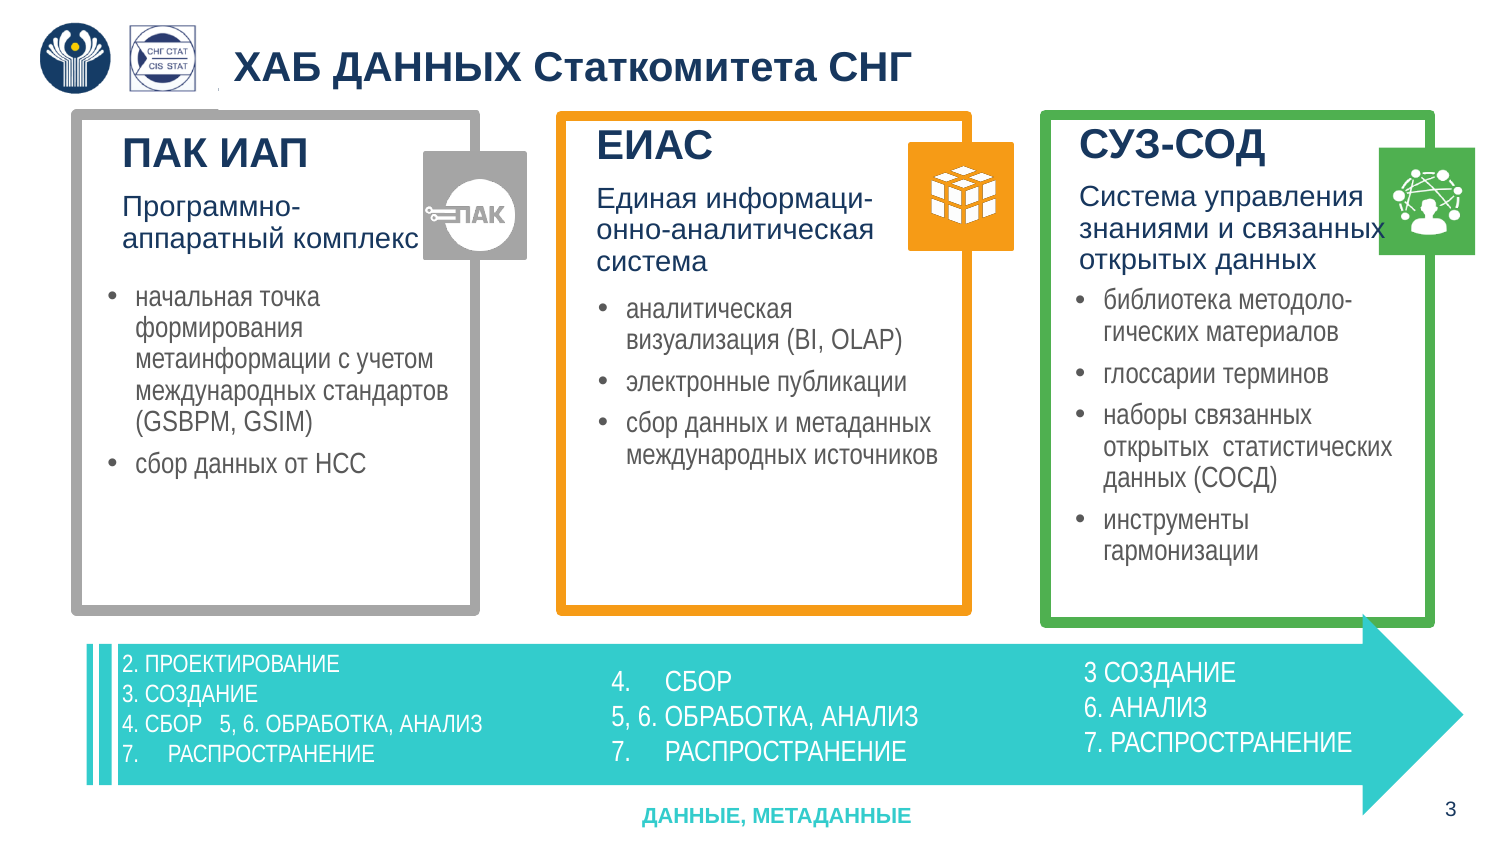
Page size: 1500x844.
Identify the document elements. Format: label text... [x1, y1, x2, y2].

title ХАБ ДАННЫХ Статкомитета СНГ [218, 20, 1453, 110]
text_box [76, 114, 525, 611]
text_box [54, 613, 1500, 844]
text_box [1045, 114, 1476, 612]
picture [424, 179, 515, 251]
picture [0, 0, 296, 190]
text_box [560, 115, 1013, 611]
